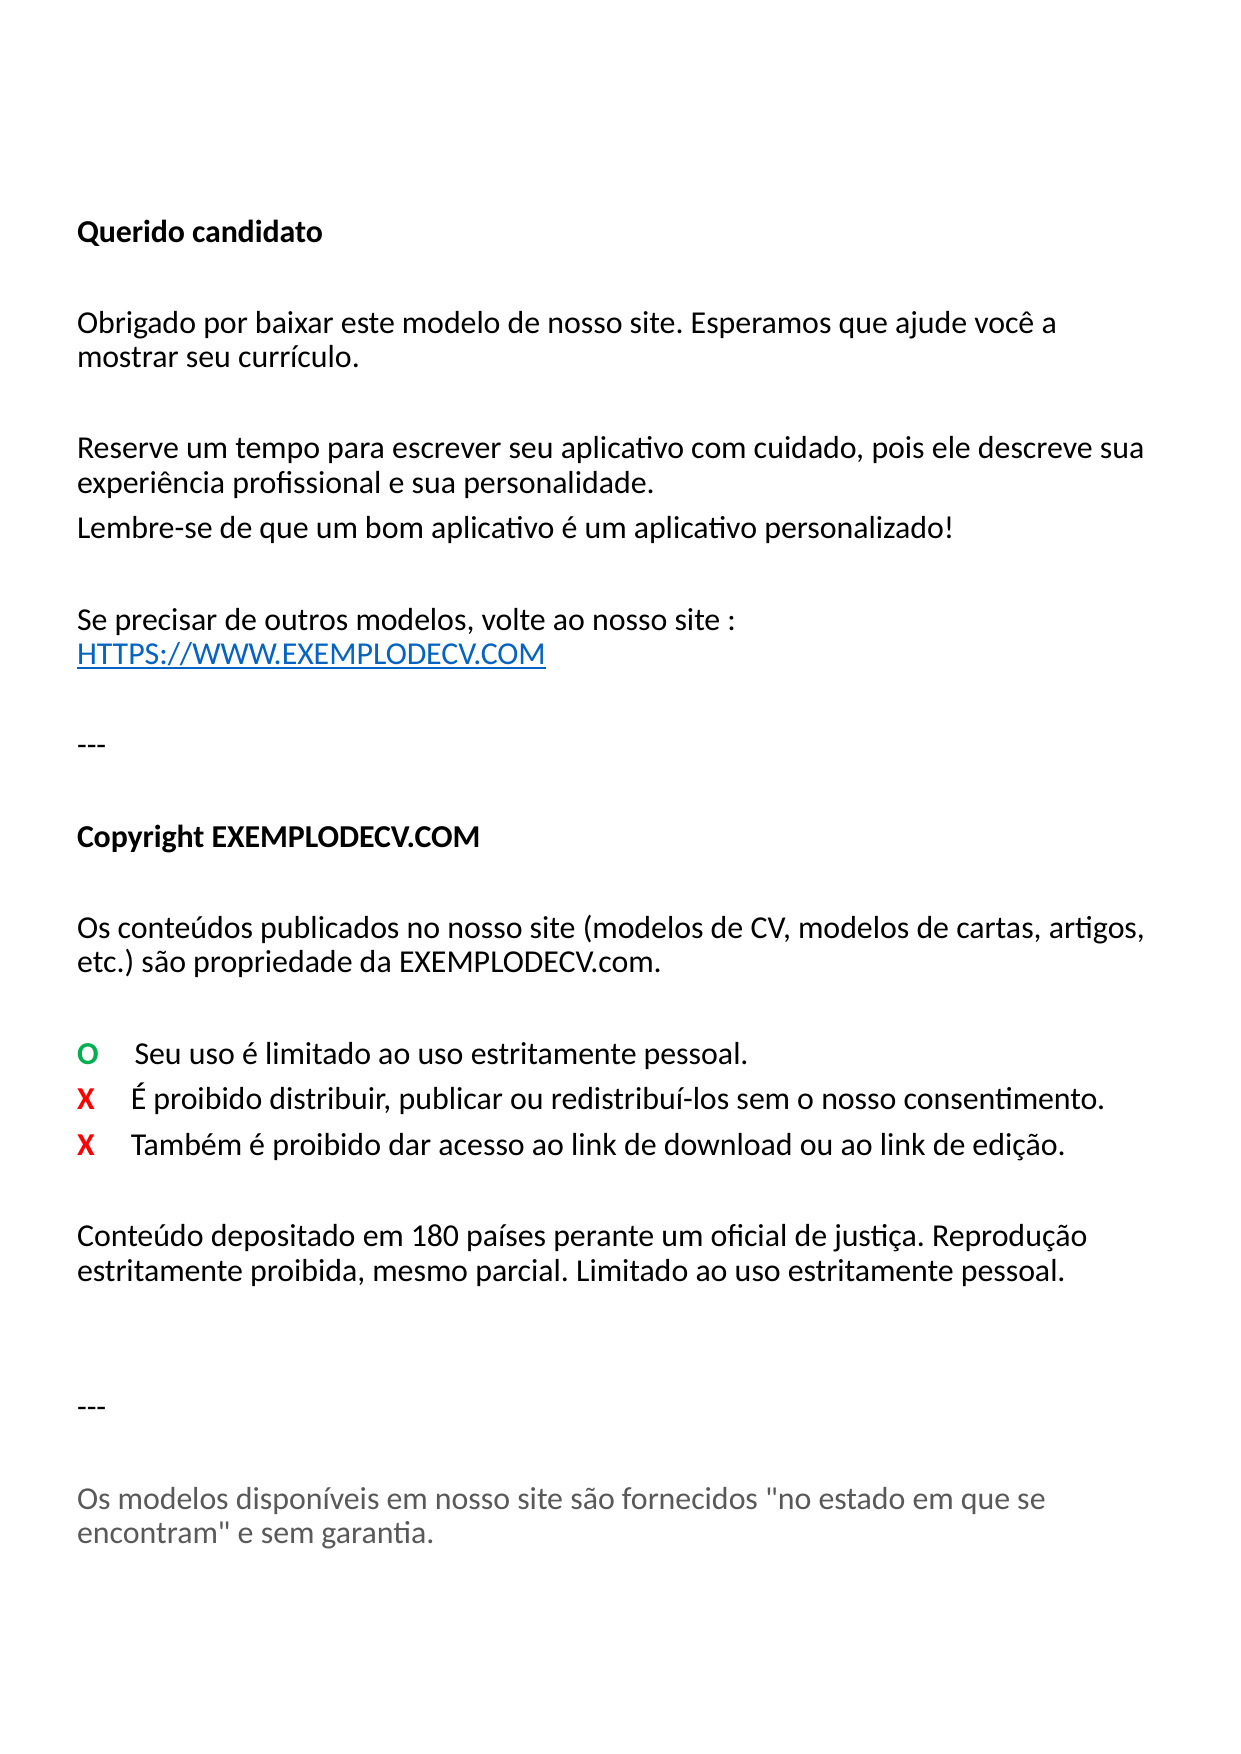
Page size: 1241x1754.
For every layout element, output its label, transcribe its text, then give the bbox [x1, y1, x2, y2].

list Querido candidato Obrigado por baixar este modelo de nosso site. Esperamos que ajude você a mostrar seu currículo. Reserve um tempo para escrever seu aplicativo com cuidado, pois ele descreve sua experiência profissional e sua personalidade. Lembre-se de que um bom aplicativo é um aplicativo personalizado! Se precisar de outros modelos, volte ao nosso site : HTTPS://WWW.EXEMPLODECV.COM --- Copyright EXEMPLODECV.COM Os conteúdos publicados no nosso site (modelos de CV, modelos de cartas, artigos, etc.) são propriedade da EXEMPLODECV.com. O Seu uso é limitado ao uso estritamente pessoal. X É proibido distribuir, publicar ou redistribuí-los sem o nosso consentimento. X Também é proibido dar acesso ao link de download ou ao link de edição. Conteúdo depositado em 180 países perante um oficial de justiça. Reprodução estritamente proibida, mesmo parcial. Limitado ao uso estritamente pessoal. --- Os modelos disponíveis em nosso site são fornecidos "no estado em que se encontram" e sem garantia. [62, 112, 1179, 1567]
